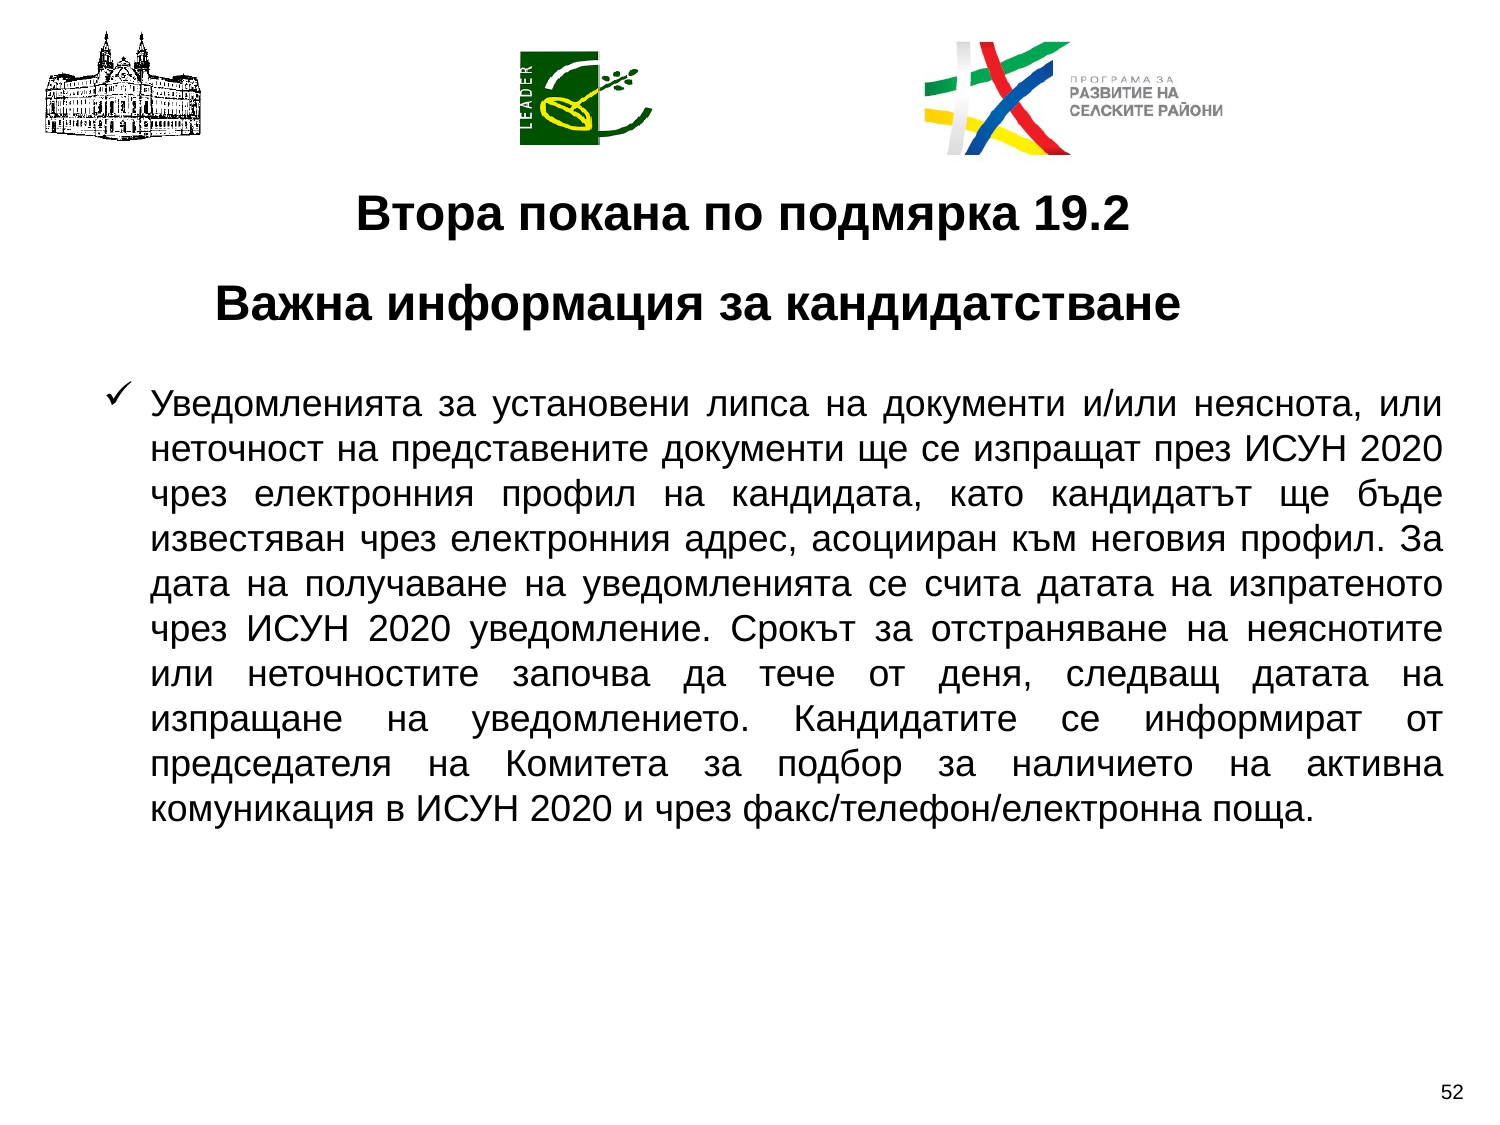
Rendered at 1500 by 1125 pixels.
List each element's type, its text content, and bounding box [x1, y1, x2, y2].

picture [40, 27, 207, 144]
picture [520, 50, 656, 145]
text_box Важна информация за кандидатстване [199, 263, 1197, 339]
text_box Уведомленията за установени липса на документи и/или неяснота, или неточност на представените документи ще се изпращат през ИСУН 2020 чрез електронния профил на кандидата, като кандидатът ще бъде известяван чрез електронния адрес, асоцииран към неговия профил. За дата на получаване на уведомленията се счита датата на изпратеното чрез ИСУН 2020 уведомление. Срокът за отстраняване на неяснотите или неточностите започва да тече от деня, следващ датата на изпращане на уведомлението. Кандидатите се информират от председателя на Комитета за подбор за наличието на активна комуникация в ИСУН 2020 и чрез факс/телефон/електронна поща. [88, 371, 1459, 882]
picture [909, 27, 1235, 167]
text_box Втора покана по подмярка 19.2 [41, 172, 1459, 248]
slide_number 52 [1418, 1051, 1479, 1112]
